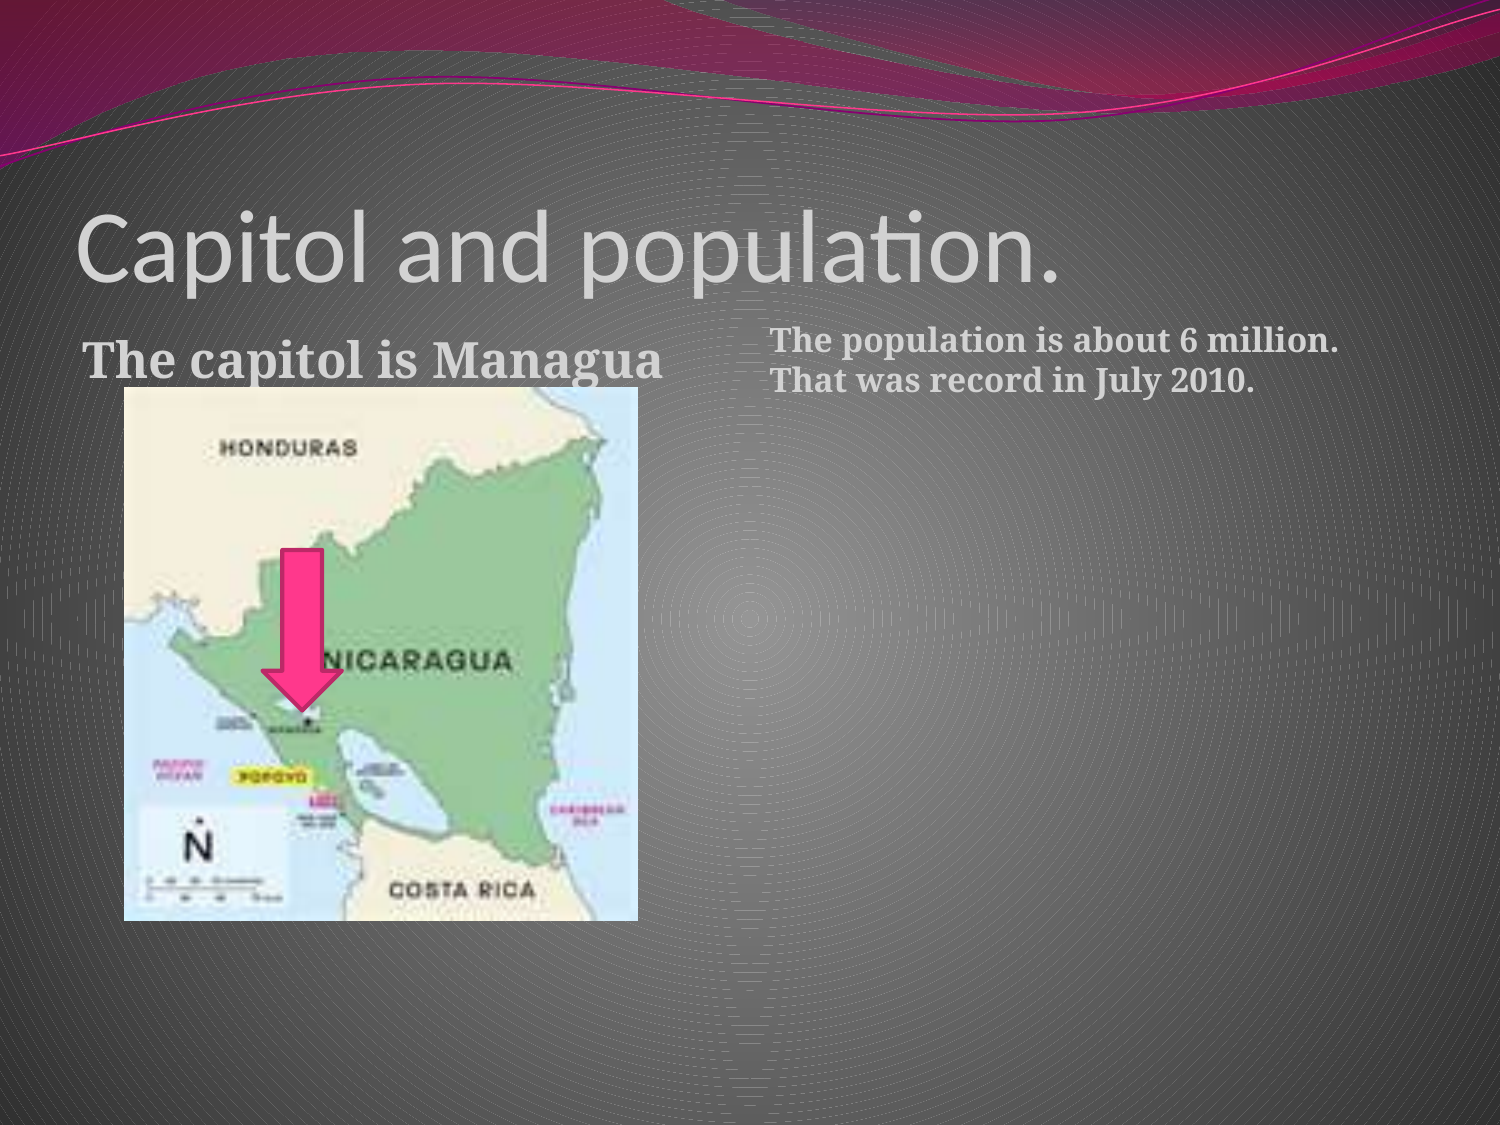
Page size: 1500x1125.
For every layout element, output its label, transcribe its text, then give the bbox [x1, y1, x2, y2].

title Capitol and population. [75, 115, 1425, 303]
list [123, 387, 638, 922]
list The population is about 6 million. That was record in July 2010. [761, 305, 1425, 413]
list The capitol is Managua [75, 304, 738, 413]
